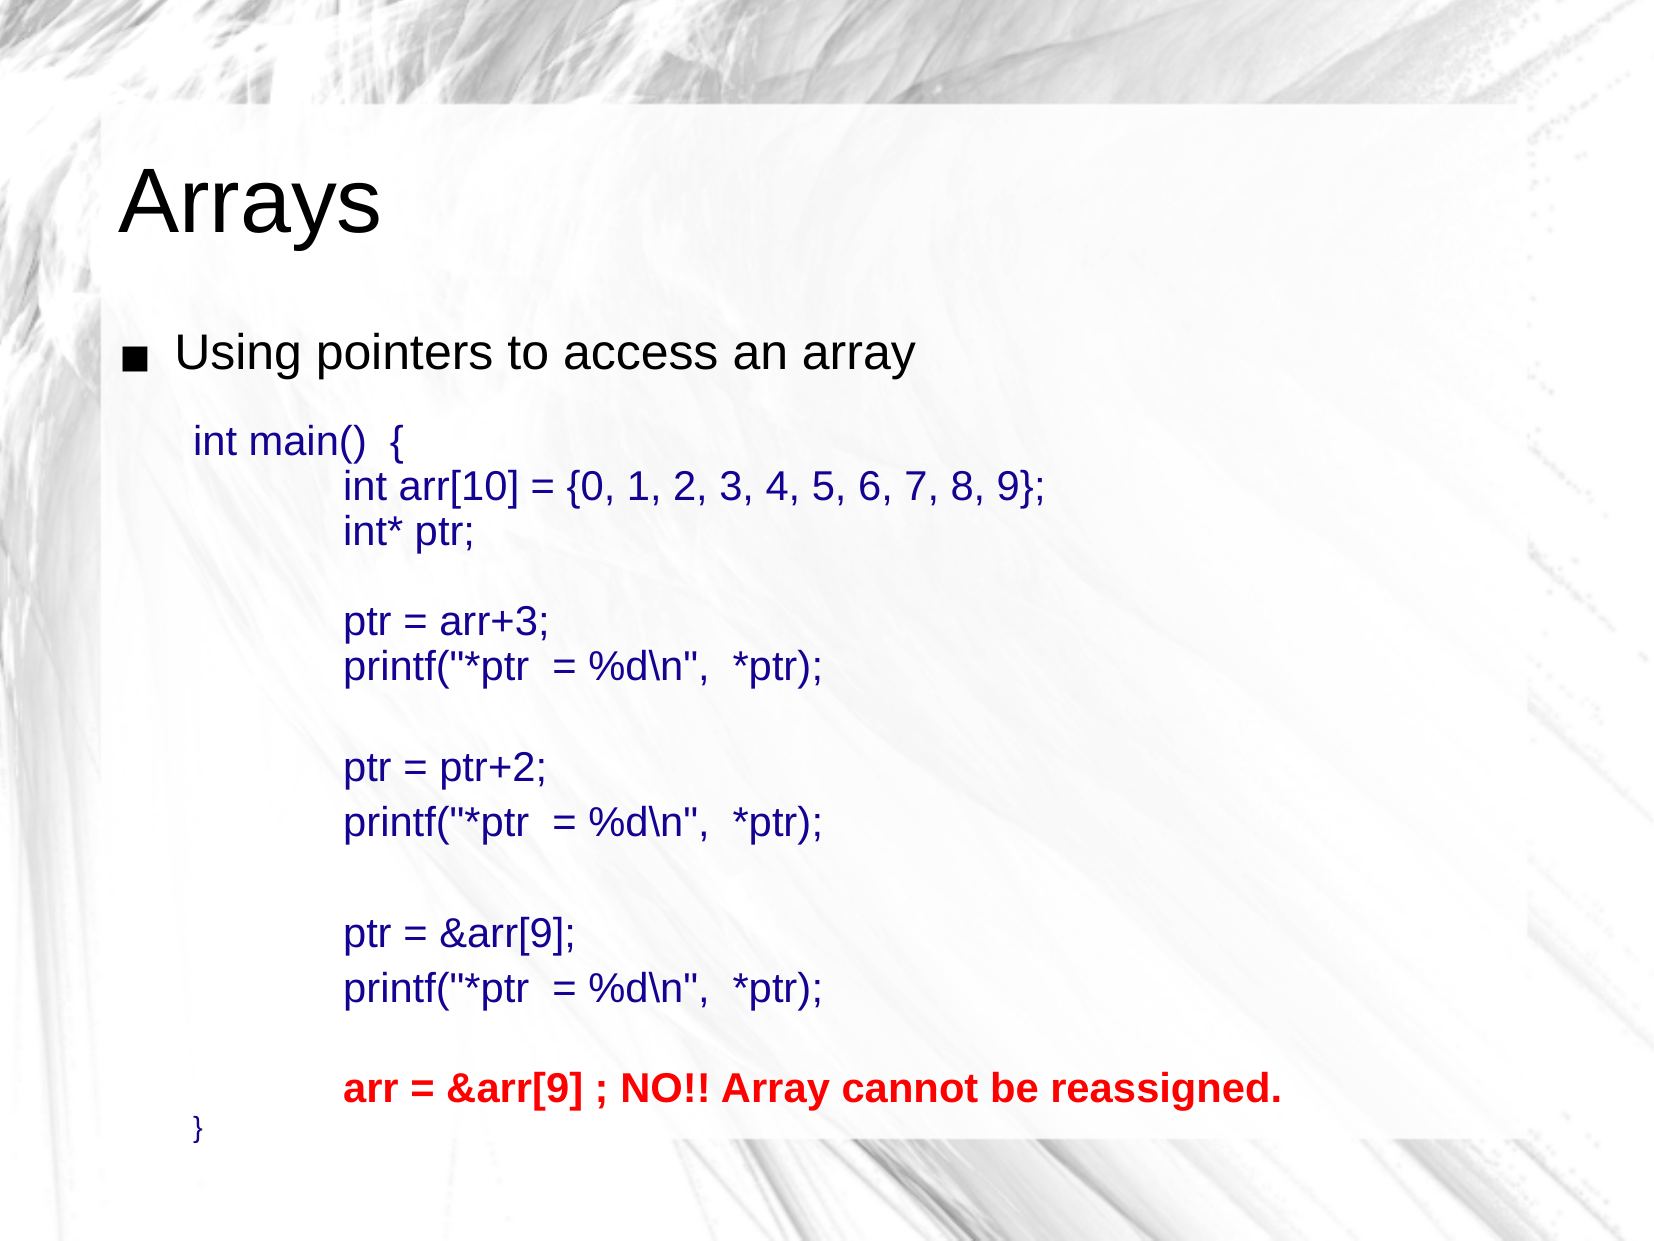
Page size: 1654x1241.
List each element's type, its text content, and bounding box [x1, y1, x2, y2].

list Using pointers to access an array int main() { int arr[10] = {0, 1, 2, 3, 4, 5, 6, 7, 8, 9}; int* ptr; ptr = arr+3; printf("*ptr = %d\n", *ptr); ptr = ptr+2; printf("*ptr = %d\n", *ptr); ptr = &arr[9]; printf("*ptr = %d\n", *ptr); arr = &arr[9] ; NO!! Array cannot be reassigned. } [118, 319, 1571, 1109]
picture [0, 0, 1654, 1241]
title Arrays [118, 93, 1506, 299]
